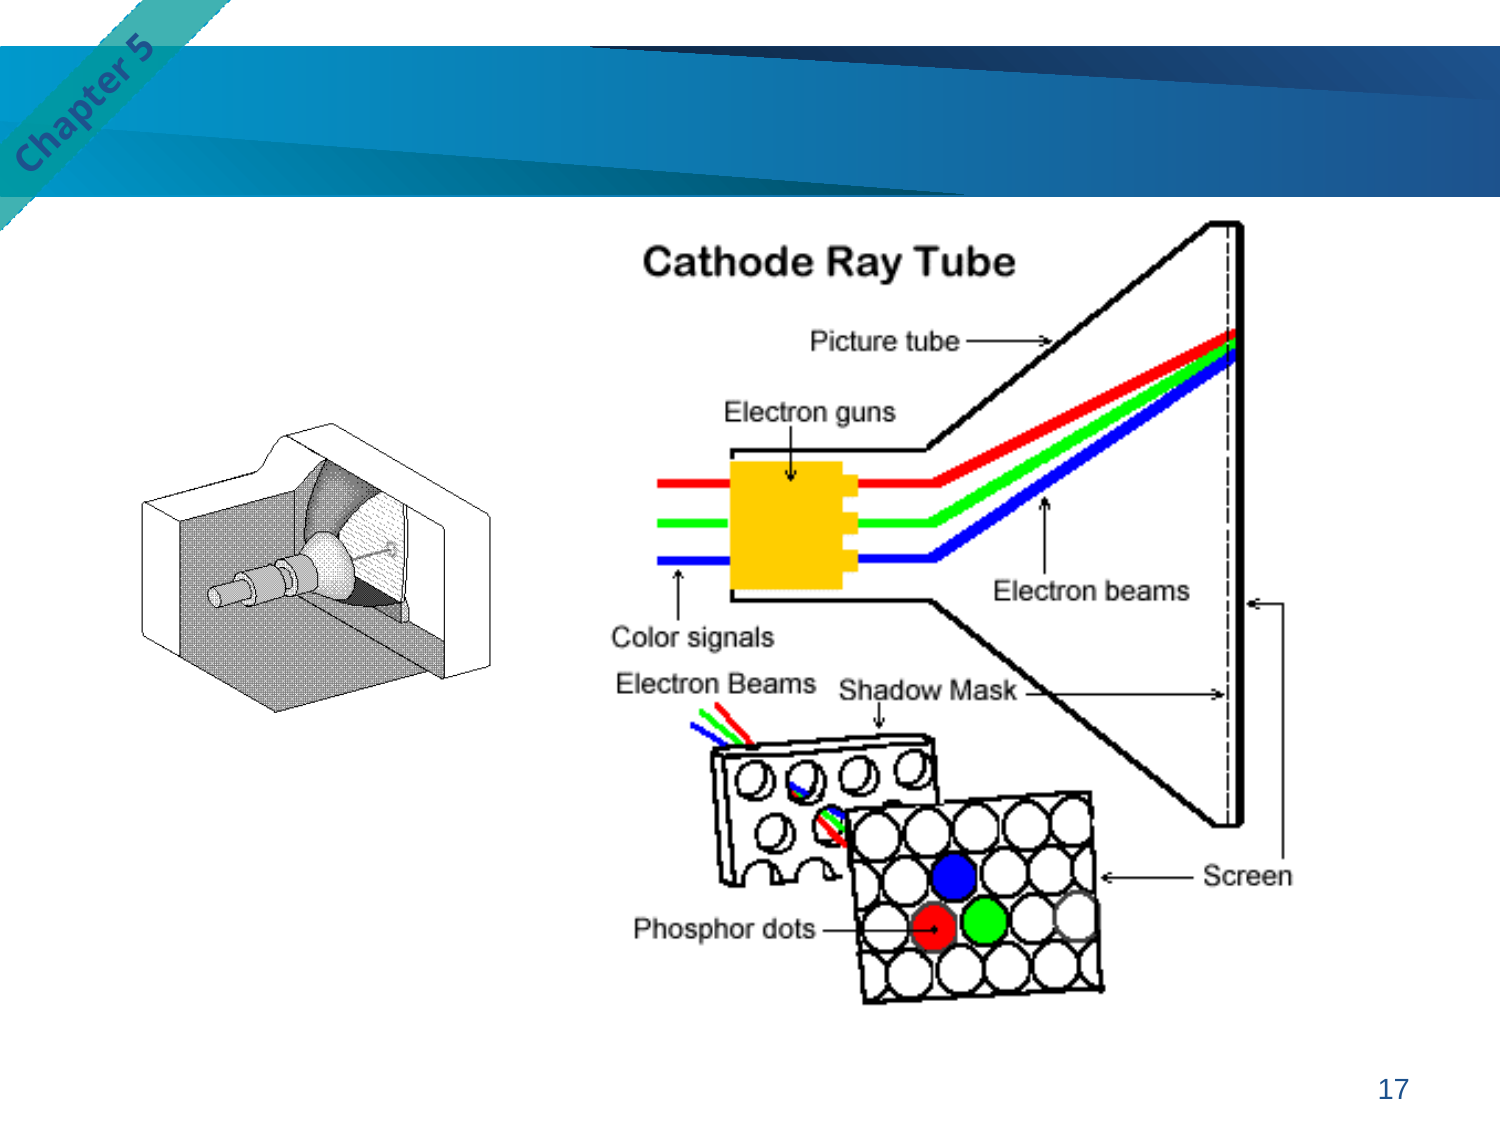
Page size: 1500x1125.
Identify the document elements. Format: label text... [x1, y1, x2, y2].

picture [596, 219, 1309, 1012]
picture [135, 420, 496, 714]
slide_number 17 [1074, 1062, 1426, 1103]
text_box Chapter 5 [0, 0, 230, 232]
